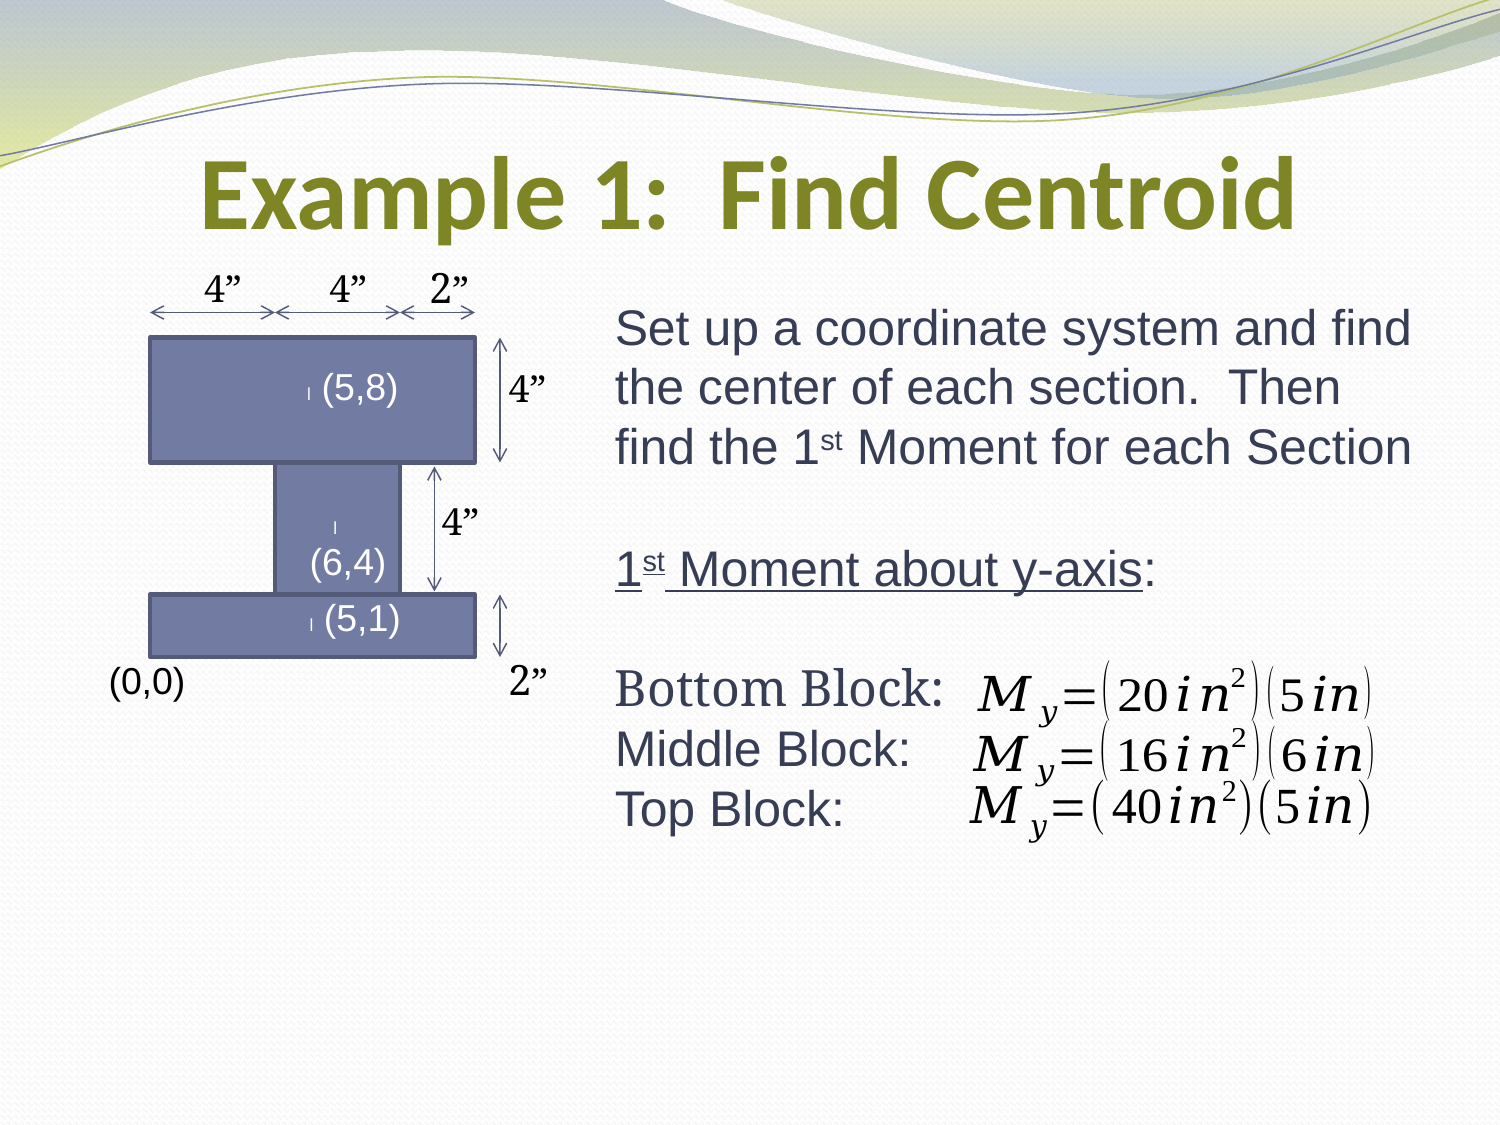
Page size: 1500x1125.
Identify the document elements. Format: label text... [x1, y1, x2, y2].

text_box 4” [314, 257, 390, 312]
text_box l (6,4) [284, 510, 421, 591]
text_box 4” [439, 490, 502, 551]
text_box (0,0) [93, 649, 259, 710]
text_box l (5,8) [292, 355, 454, 415]
text_box Set up a coordinate system and find the center of each section. Then find the 1st Moment for each Section [600, 287, 1463, 483]
text_box 4” [189, 258, 265, 312]
text_box 2” [414, 254, 490, 320]
text_box [273, 460, 402, 592]
text_box 2” [493, 596, 569, 712]
text_box 4” [504, 357, 569, 418]
title Example 1: Find Centroid [75, 62, 1425, 250]
text_box l (5,1) [294, 586, 456, 647]
text_box [148, 335, 477, 465]
text_box 1st Moment about y-axis: Bottom Block: Middle Block: Top Block: [599, 529, 1418, 845]
text_box [148, 592, 477, 659]
